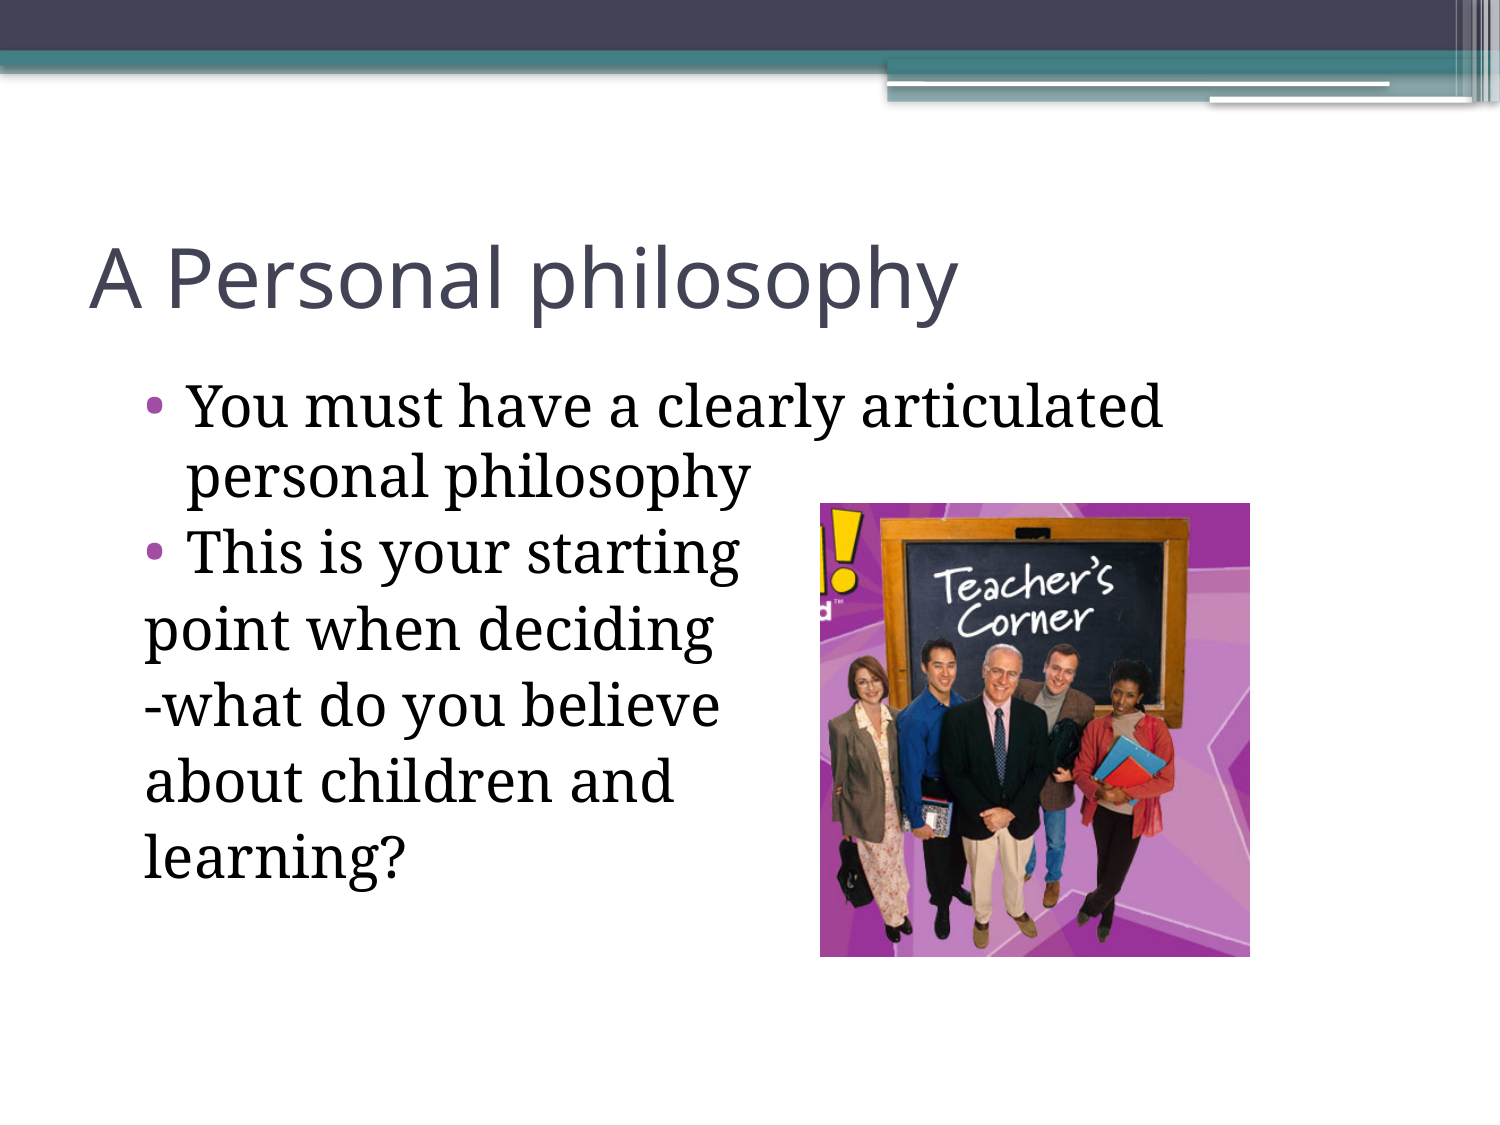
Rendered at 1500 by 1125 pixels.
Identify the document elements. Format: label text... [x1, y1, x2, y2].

list You must have a clearly articulated personal philosophy This is your starting point when deciding -what do you believe about children and learning? [112, 361, 1388, 1037]
title A Personal philosophy [75, 187, 1425, 363]
picture [820, 503, 1250, 957]
